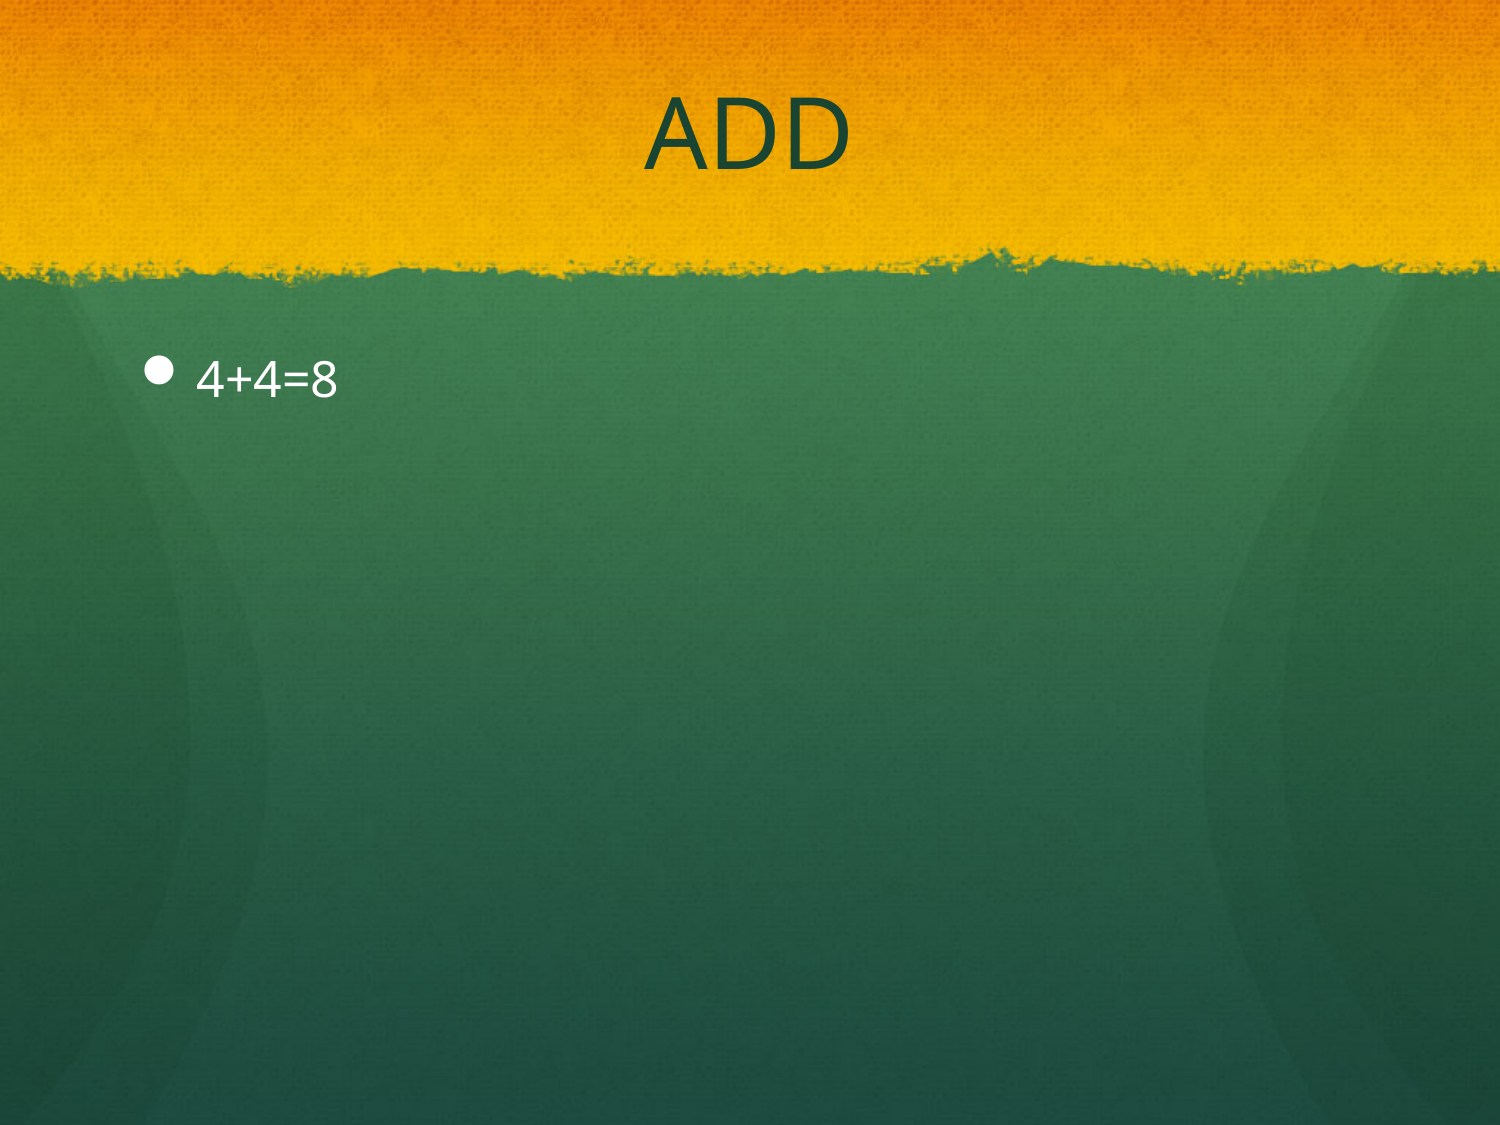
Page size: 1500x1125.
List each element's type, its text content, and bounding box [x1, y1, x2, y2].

list 4+4=8 [125, 339, 1375, 1026]
picture [0, 0, 1500, 1125]
title ADD [125, 13, 1375, 246]
